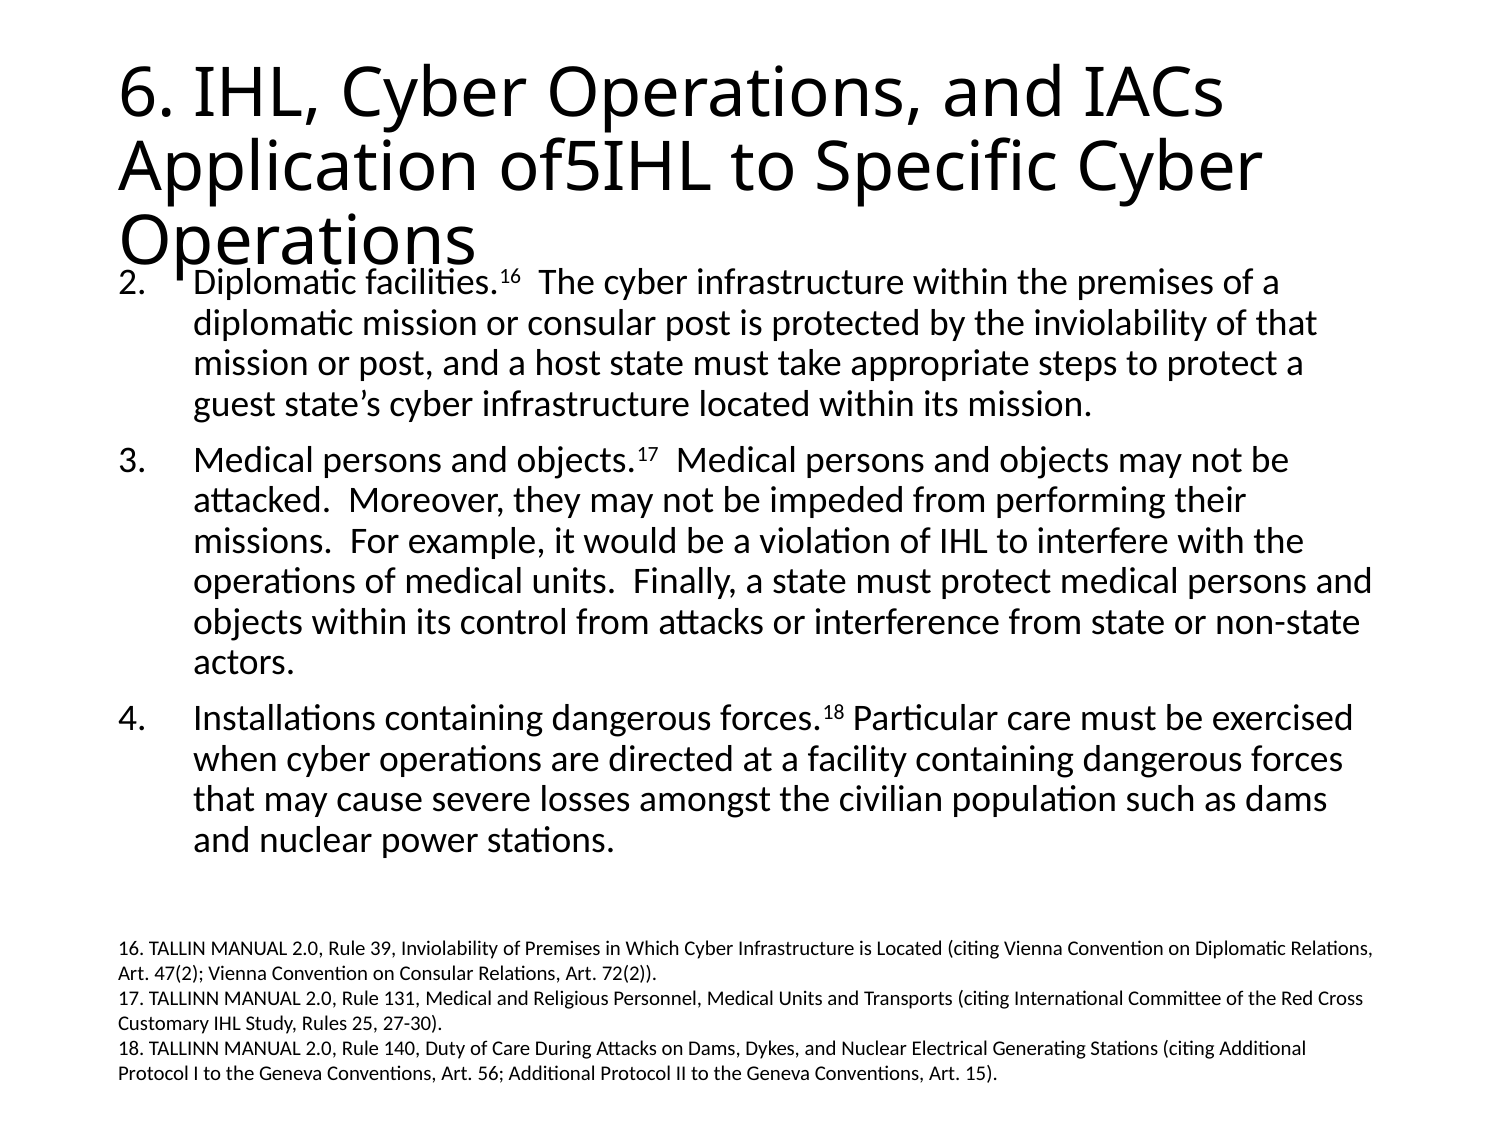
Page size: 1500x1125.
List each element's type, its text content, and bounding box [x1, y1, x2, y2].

title 6. IHL, Cyber Operations, and IACs Application of5IHL to Specific Cyber Operations [102, 59, 1456, 278]
list Diplomatic facilities.16 The cyber infrastructure within the premises of a diplomatic mission or consular post is protected by the inviolability of that mission or post, and a host state must take appropriate steps to protect a guest state’s cyber infrastructure located within its mission. Medical persons and objects.17 Medical persons and objects may not be attacked. Moreover, they may not be impeded from performing their missions. For example, it would be a violation of IHL to interfere with the operations of medical units. Finally, a state must protect medical persons and objects within its control from attacks or interference from state or non-state actors. Installations containing dangerous forces.18 Particular care must be exercised when cyber operations are directed at a facility containing dangerous forces that may cause severe losses amongst the civilian population such as dams and nuclear power stations. 16. TALLIN MANUAL 2.0, Rule 39, Inviolability of Premises in Which Cyber Infrastructure is Located (citing Vienna Convention on Diplomatic Relations, Art. 47(2); Vienna Convention on Consular Relations, Art. 72(2)). 17. TALLINN MANUAL 2.0, Rule 131, Medical and Religious Personnel, Medical Units and Transports (citing International Committee of the Red Cross Customary IHL Study, Rules 25, 27-30). 18. TALLINN MANUAL 2.0, Rule 140, Duty of Care During Attacks on Dams, Dykes, and Nuclear Electrical Generating Stations (citing Additional Protocol I to the Geneva Conventions, Art. 56; Additional Protocol II to the Geneva Conventions, Art. 15). [102, 278, 1398, 970]
